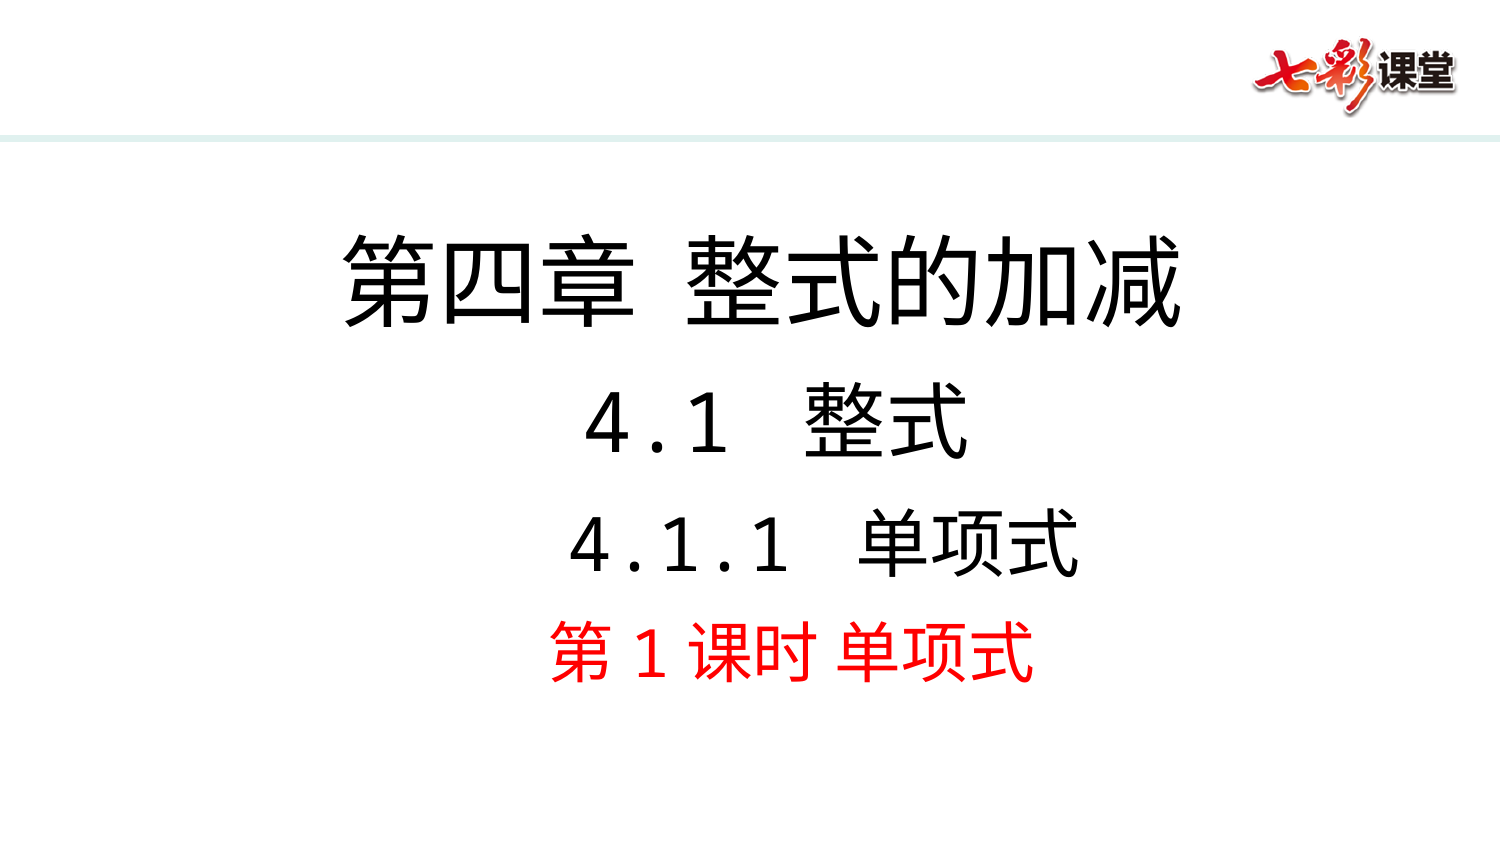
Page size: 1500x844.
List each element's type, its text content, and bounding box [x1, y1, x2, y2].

text_box 第四章 整式的加减 4.1 整式 4.1.1 单项式 第1课时 单项式 [323, 176, 1229, 698]
picture [1249, 32, 1461, 118]
